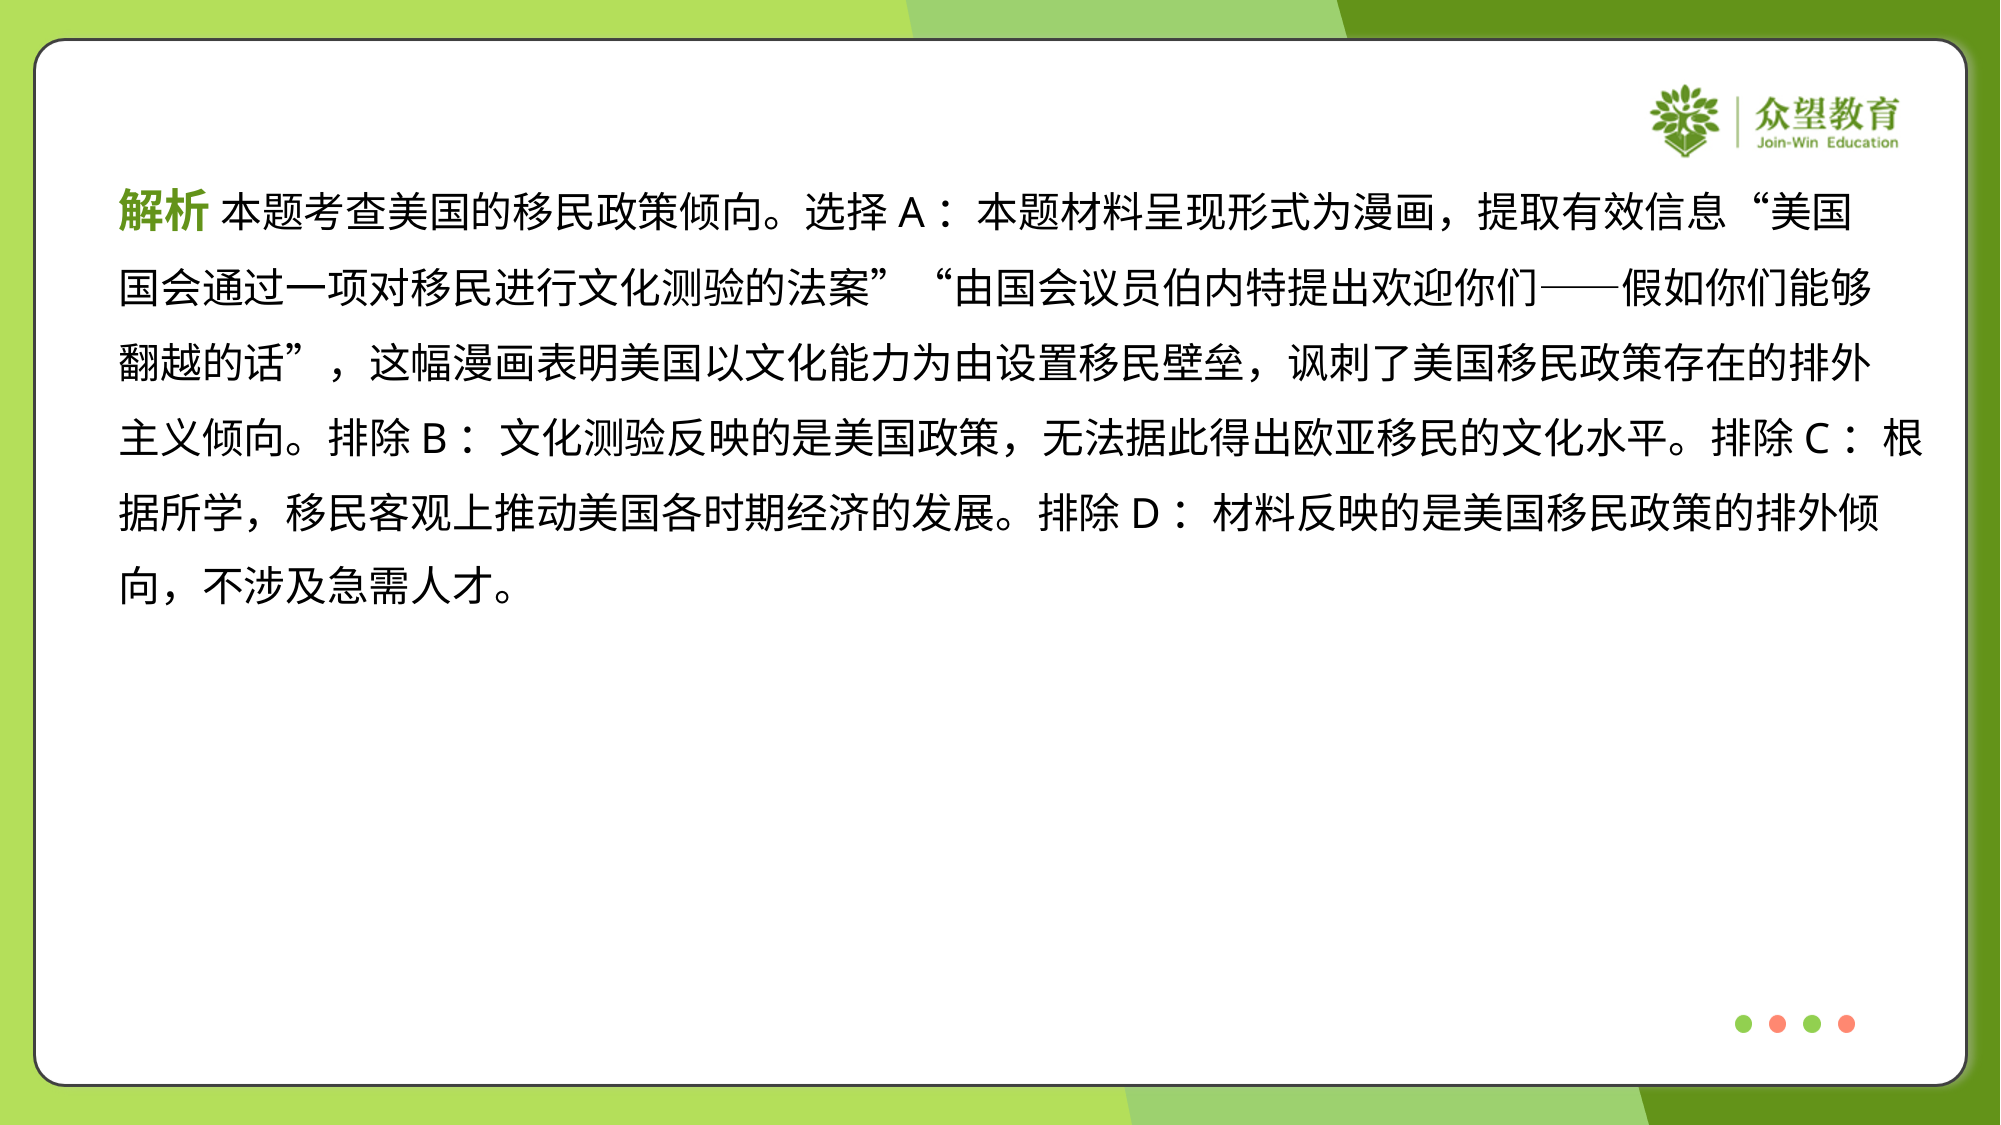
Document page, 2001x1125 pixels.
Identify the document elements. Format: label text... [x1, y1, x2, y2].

picture [0, 0, 2000, 1125]
text_box 解析 本题考查美国的移民政策倾向。选择A：本题材料呈现形式为漫画，提取有效信息“美国 国会通过一项对移民进行文化测验的法案”“由国会议员伯内特提出欢迎你们——假如你们能够 翻越的话”，这幅漫画表明美国以文化能力为由设置移民壁垒，讽刺了美国移民政策存在的排外 主义倾向。排除B：文化测验反映的是美国政策，无法据此得出欧亚移民的文化水平。排除C：根 据所学，移民客观上推动美国各时期经济的发展。排除D：材料反映的是美国移民政策的排外倾 向，不涉及急需人才。 [118, 159, 1883, 602]
